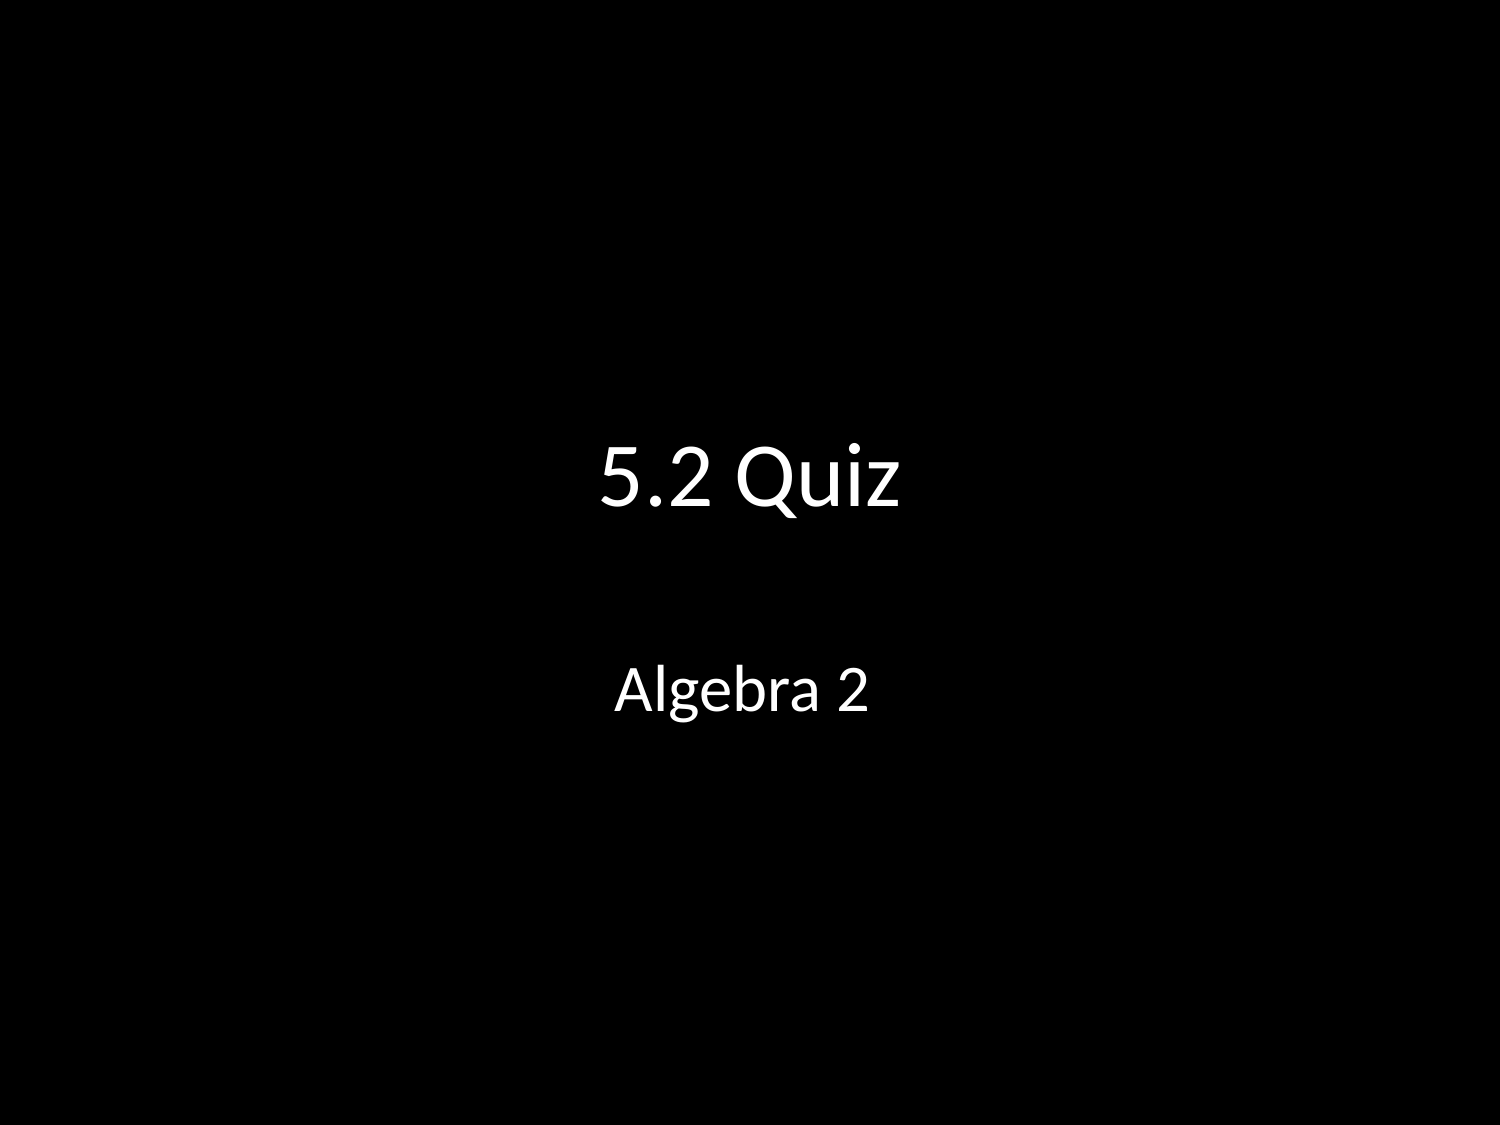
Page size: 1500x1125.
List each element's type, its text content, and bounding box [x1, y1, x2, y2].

subtitle Algebra 2 [225, 637, 1275, 925]
title 5.2 Quiz [112, 349, 1388, 591]
